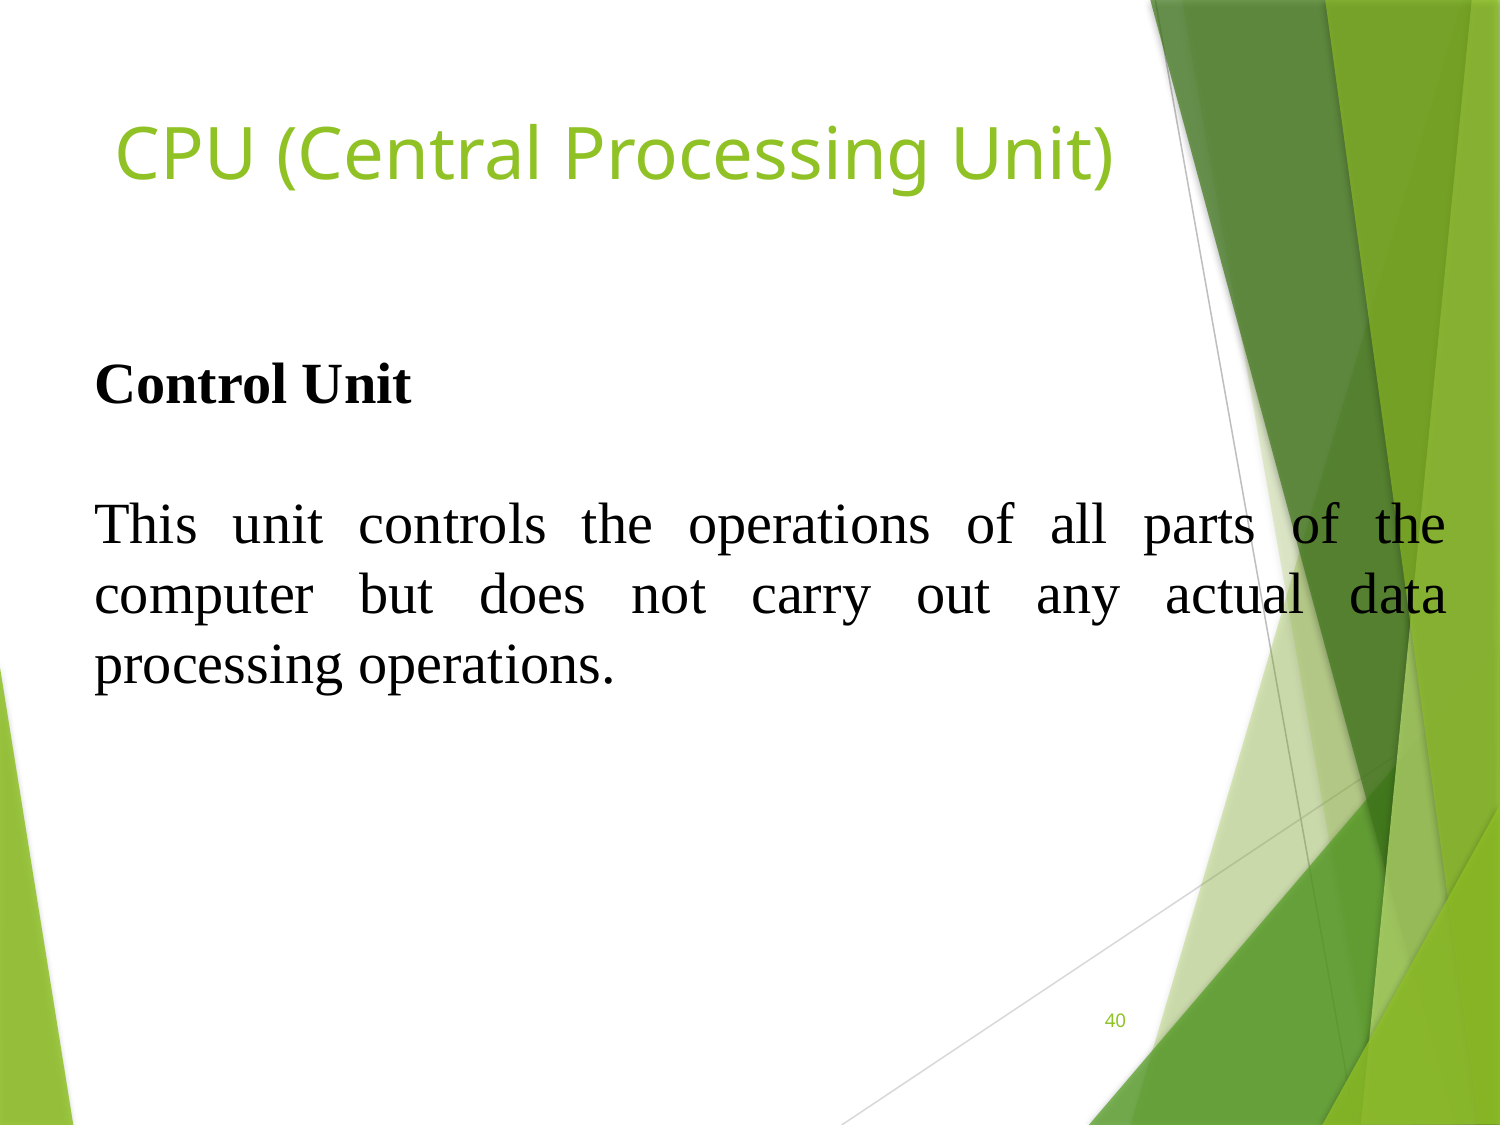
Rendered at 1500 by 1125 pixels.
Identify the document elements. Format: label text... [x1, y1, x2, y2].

slide_number 40 [1057, 991, 1142, 1051]
title CPU (Central Processing Unit) [99, 99, 1142, 317]
text_box Control Unit This unit controls the operations of all parts of the computer but does not carry out any actual data processing operations. [79, 337, 1463, 703]
